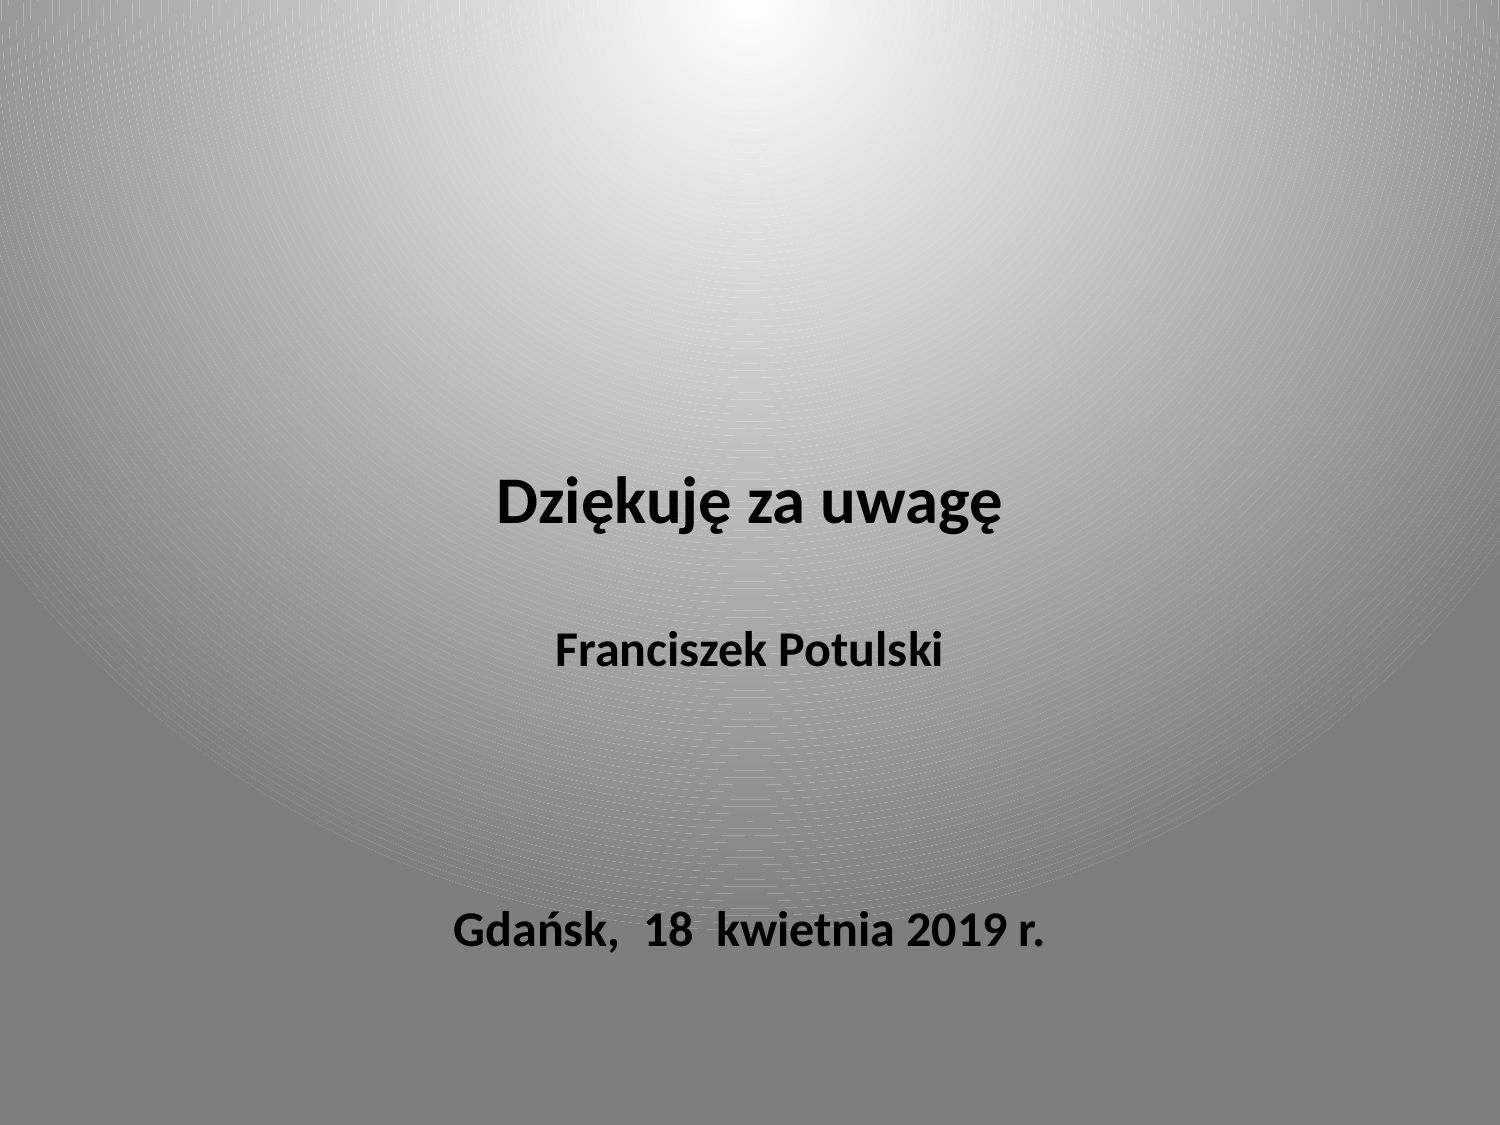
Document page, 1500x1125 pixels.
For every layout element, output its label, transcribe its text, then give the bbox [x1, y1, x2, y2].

list Dziękuję za uwagę Franciszek Potulski Gdańsk, 18 kwietnia 2019 r. [75, 262, 1425, 1005]
